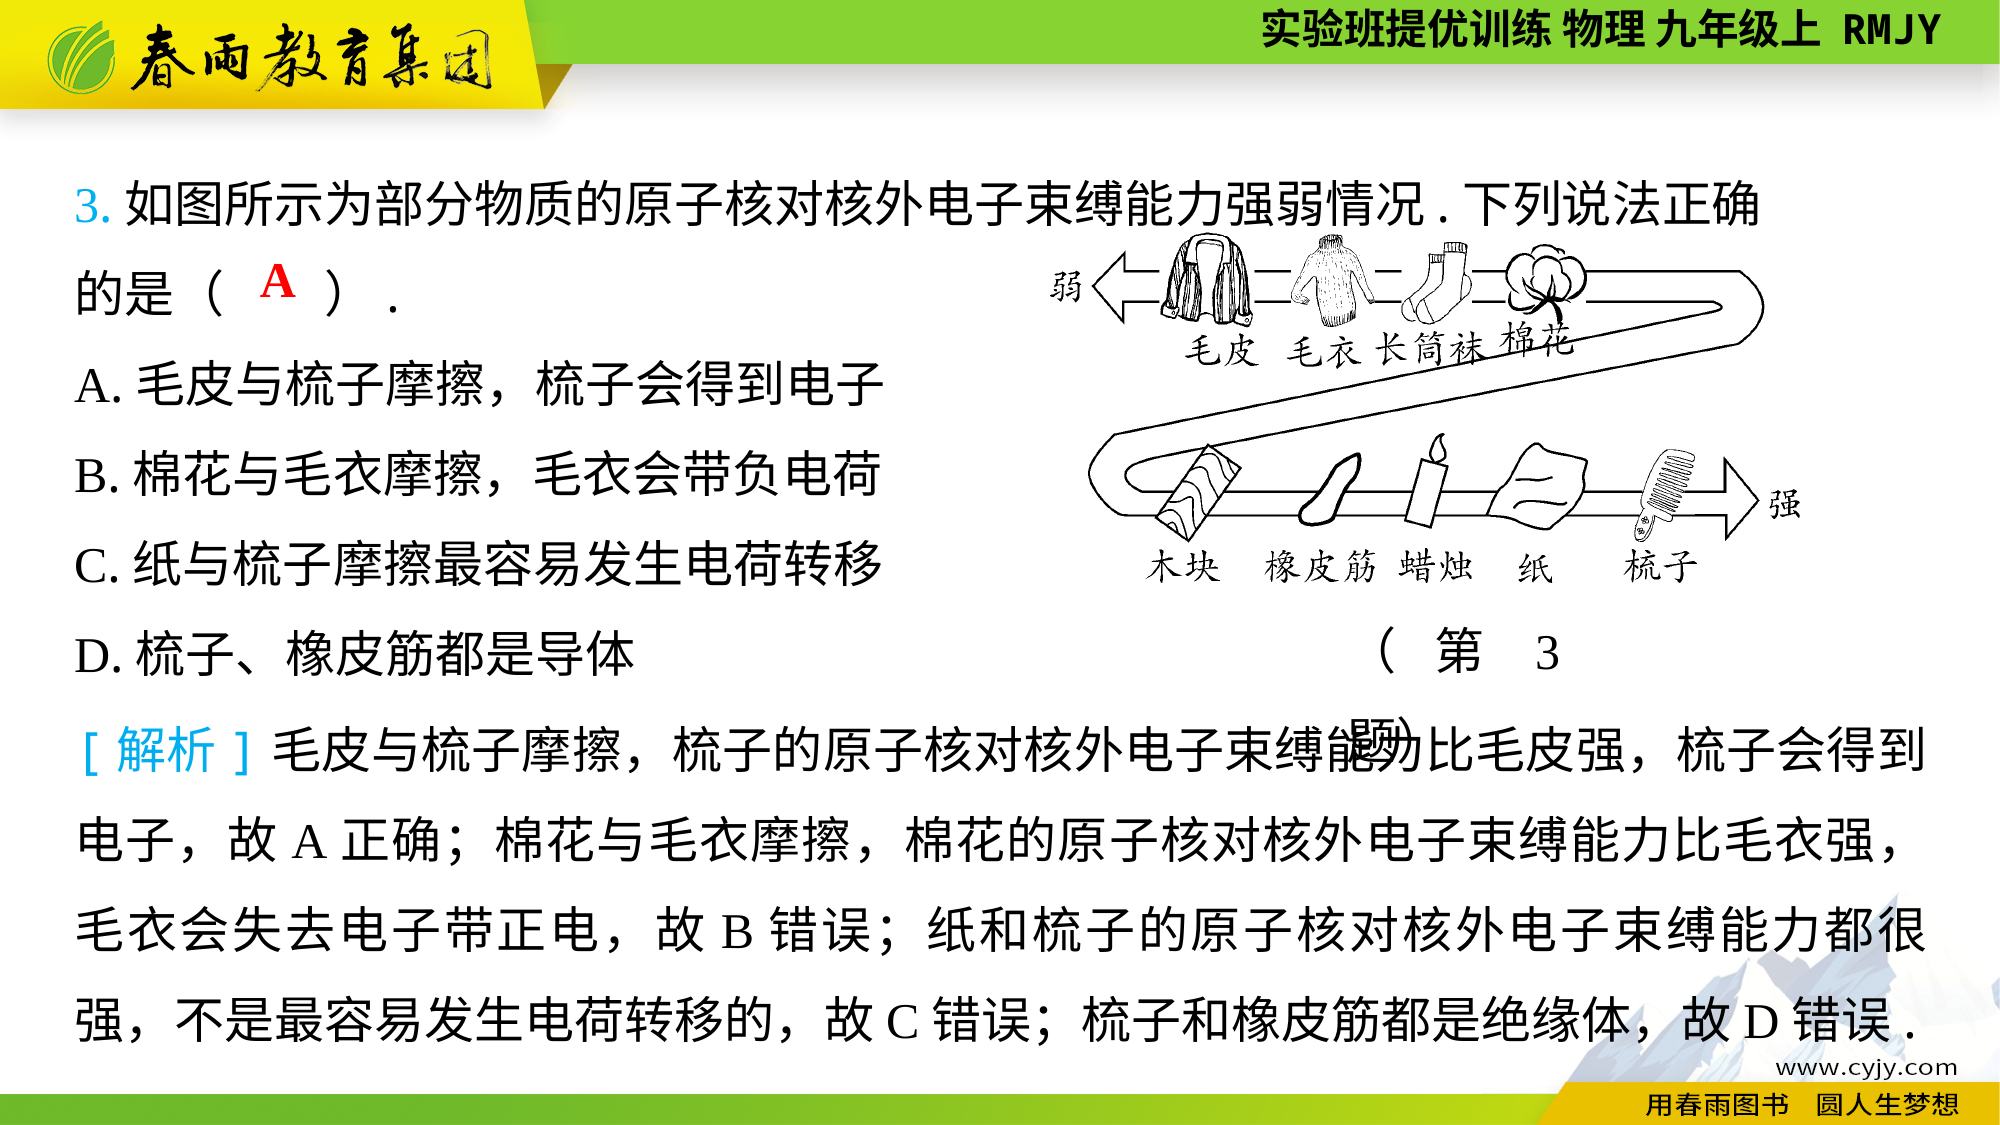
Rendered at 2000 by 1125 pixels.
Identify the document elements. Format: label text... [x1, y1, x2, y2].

text_box [解析]毛皮与梳子摩擦，梳子的原子核对核外电子束缚能力比毛皮强，梳子会得到电子，故A正确；棉花与毛衣摩擦，棉花的原子核对核外电子束缚能力比毛衣强，毛衣会失去电子带正电，故B错误；纸和梳子的原子核对核外电子束缚能力都很强，不是最容易发生电荷转移的，故C错误；梳子和橡皮筋都是绝缘体，故D错误. [59, 681, 1944, 1057]
list 3.如图所示为部分物质的原子核对核外电子束缚能力强弱情况.下列说法正确 的是（ ）. A.毛皮与梳子摩擦，梳子会得到电子 B.棉花与毛衣摩擦，毛衣会带负电荷 C.纸与梳子摩擦最容易发生电荷转移 D.梳子、橡皮筋都是导体 [59, 135, 1944, 681]
text_box （第3题） [1331, 591, 1587, 681]
picture [0, 0, 2000, 1125]
text_box A [245, 240, 311, 316]
